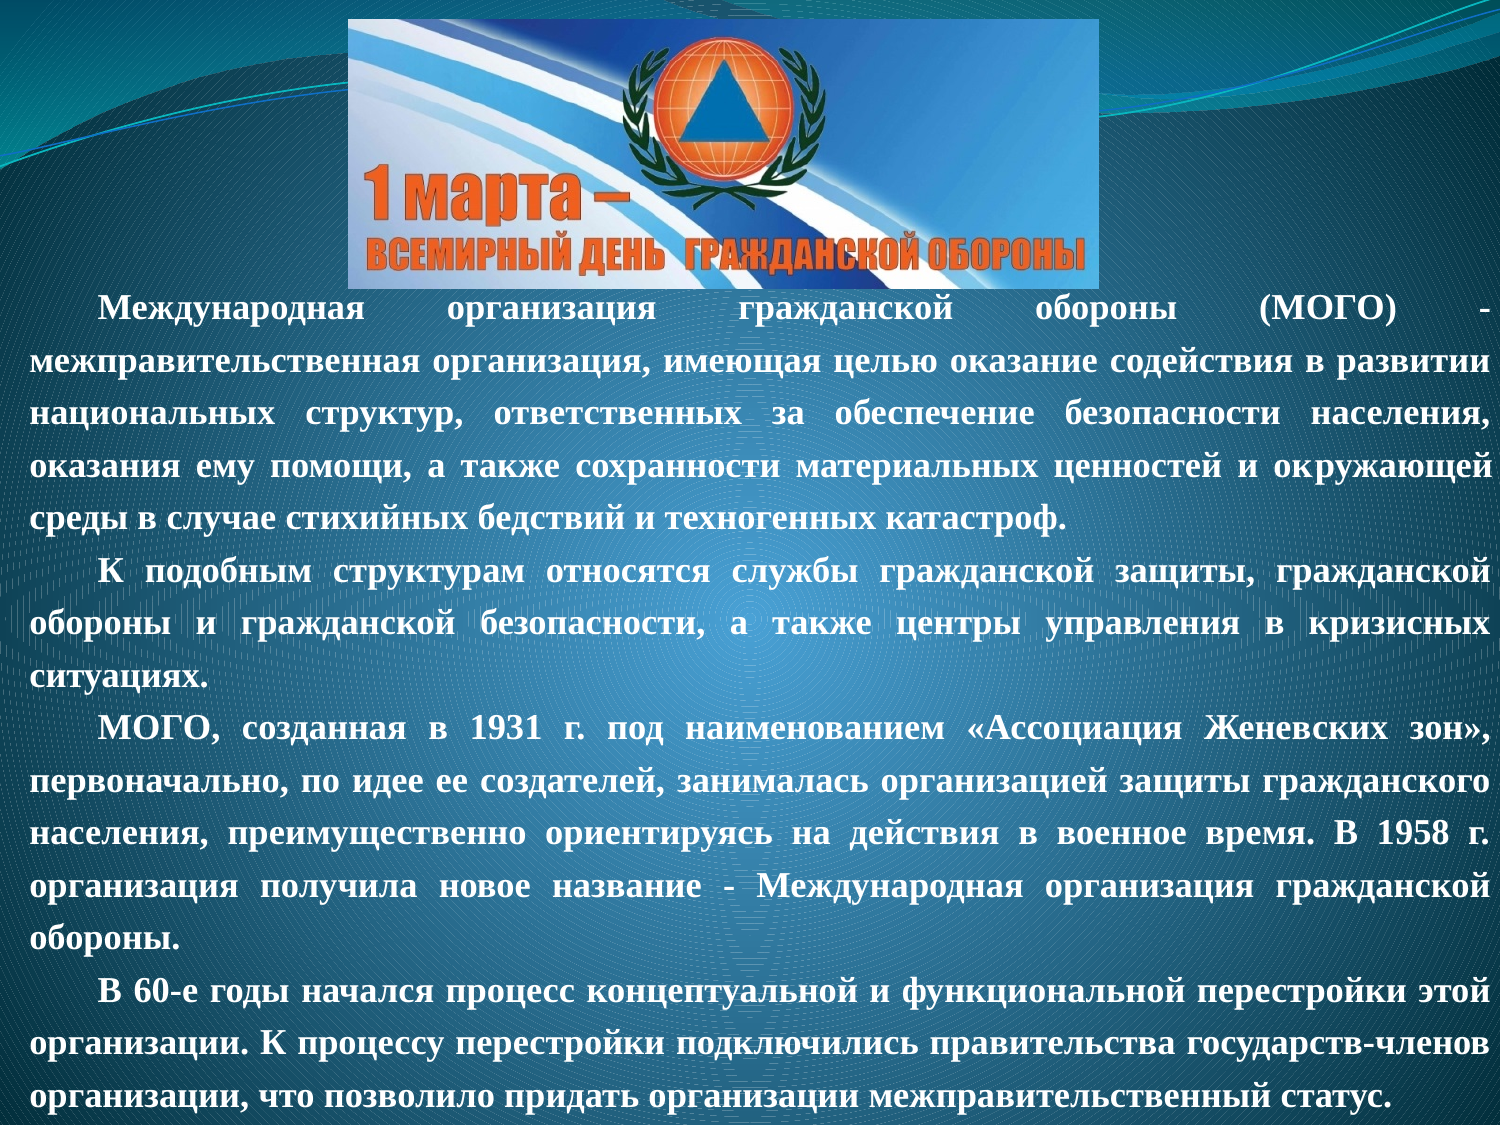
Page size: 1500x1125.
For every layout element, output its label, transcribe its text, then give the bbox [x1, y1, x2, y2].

picture [348, 18, 1099, 289]
subtitle Международная организация гражданской обороны (МОГО) - межправительственная организация, имеющая целью оказание содействия в развитии национальных структур, ответственных за обеспечение безопасности населения, оказания ему помощи, а также сохранности материальных ценностей и ок­ружающей среды в случае стихийных бедствий и техногенных катастроф. К подобным структурам относятся службы гражданской защиты, гражданской обороны и гражданской безопасности, а также центры управления в кризисных ситуациях. МОГО, созданная в 1931 г. под наименованием «Ассоциация Женевских зон», первоначально, по идее ее создателей, занималась организацией защиты гражданского населения, преимущественно ориентируясь на действия в военное время. В 1958 г. организация получила новое название - Международная организация гражданской обороны. В 60-е годы начался процесс концептуальной и функциональной перестройки этой организации. К процессу перестройки подключились правительства государств-членов организации, что позволило придать организации межправительственный статус. [29, 267, 1500, 1125]
